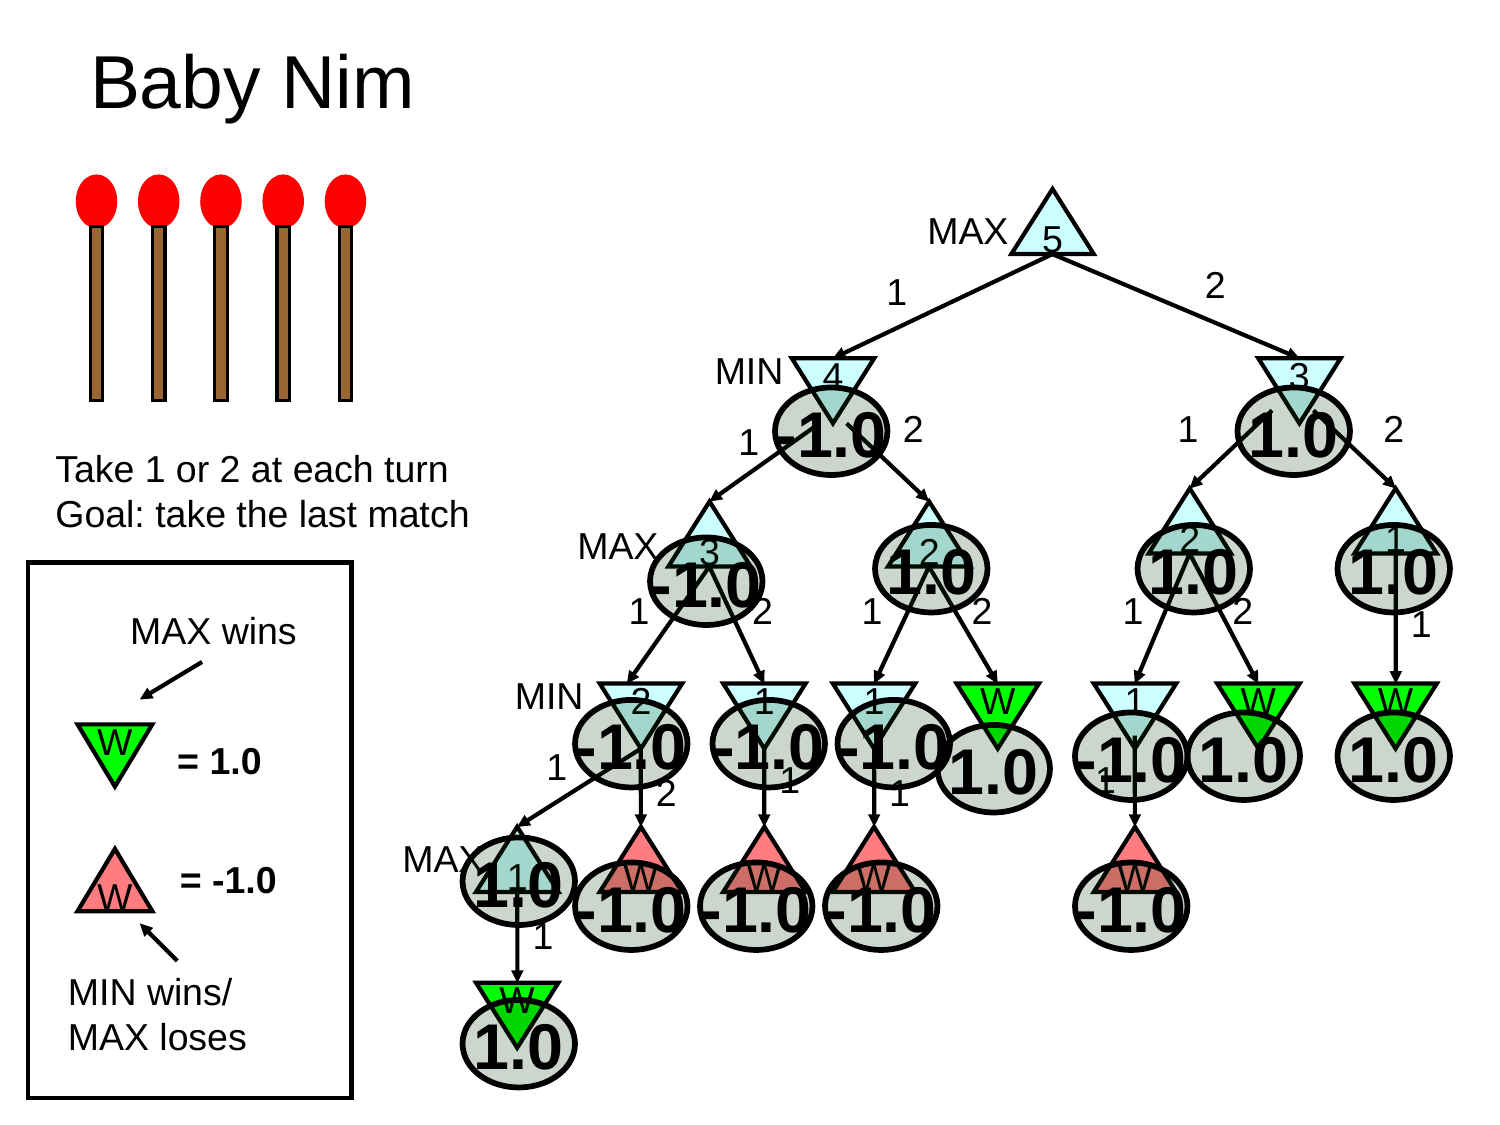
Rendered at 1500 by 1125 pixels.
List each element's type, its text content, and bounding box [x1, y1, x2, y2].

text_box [77, 176, 116, 402]
text_box MAX [387, 827, 470, 888]
title Baby Nim [74, 24, 1426, 133]
text_box Take 1 or 2 at each turn Goal: take the last match [40, 437, 470, 543]
text_box [27, 562, 352, 1098]
text_box 1.0 [462, 859, 470, 904]
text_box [264, 176, 303, 402]
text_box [475, 188, 1448, 1049]
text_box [202, 176, 240, 402]
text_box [326, 176, 365, 402]
text_box 1.0 [462, 1021, 573, 1088]
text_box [139, 176, 178, 402]
